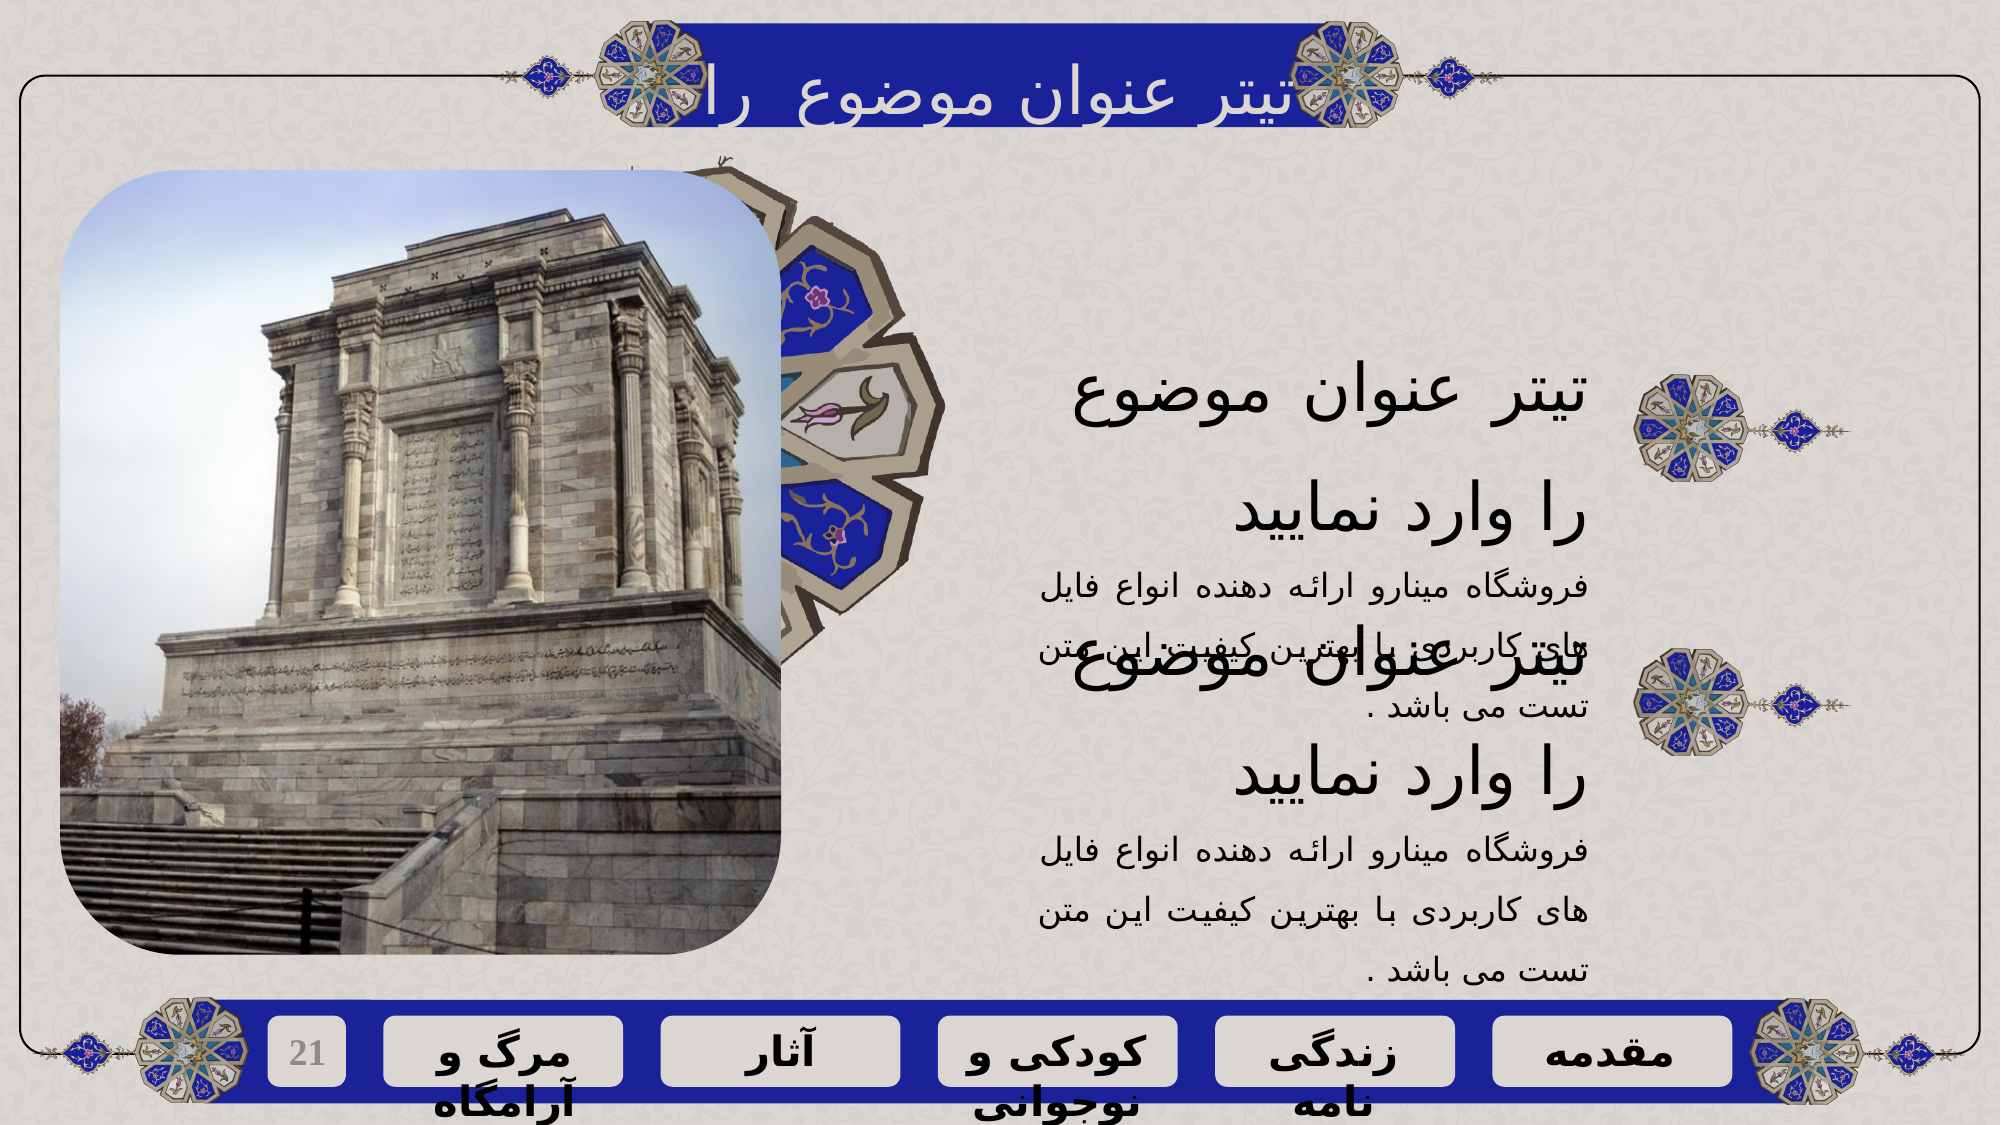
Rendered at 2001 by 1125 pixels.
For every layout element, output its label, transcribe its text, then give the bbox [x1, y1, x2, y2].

text_box زندگی نامه [1215, 1017, 1452, 1125]
text_box مقدمه [1491, 1017, 1728, 1082]
text_box کودکی و نوجوانی [939, 1017, 1176, 1125]
picture [1634, 318, 1851, 537]
text_box تیتر عنوان موضوع را وارد نمایید [621, 0, 1379, 256]
picture [1750, 999, 1965, 1105]
text_box مرگ و آرامگاه [386, 1102, 623, 1125]
text_box آثار [742, 1017, 900, 1082]
picture [1379, 22, 1505, 128]
picture [1634, 592, 1851, 811]
text_box تیتر عنوان موضوع را وارد نمایید فروشگاه مینارو ارائه دهنده انواع فایل های کاربردی با بهترین کیفیت این متن تست می باشد . [1019, 560, 1605, 996]
picture [0, 21, 1019, 1113]
text_box تیتر عنوان موضوع را وارد نمایید فروشگاه مینارو ارائه دهنده انواع فایل های کاربردی با بهترین کیفیت این متن تست می باشد . [1019, 296, 1605, 560]
